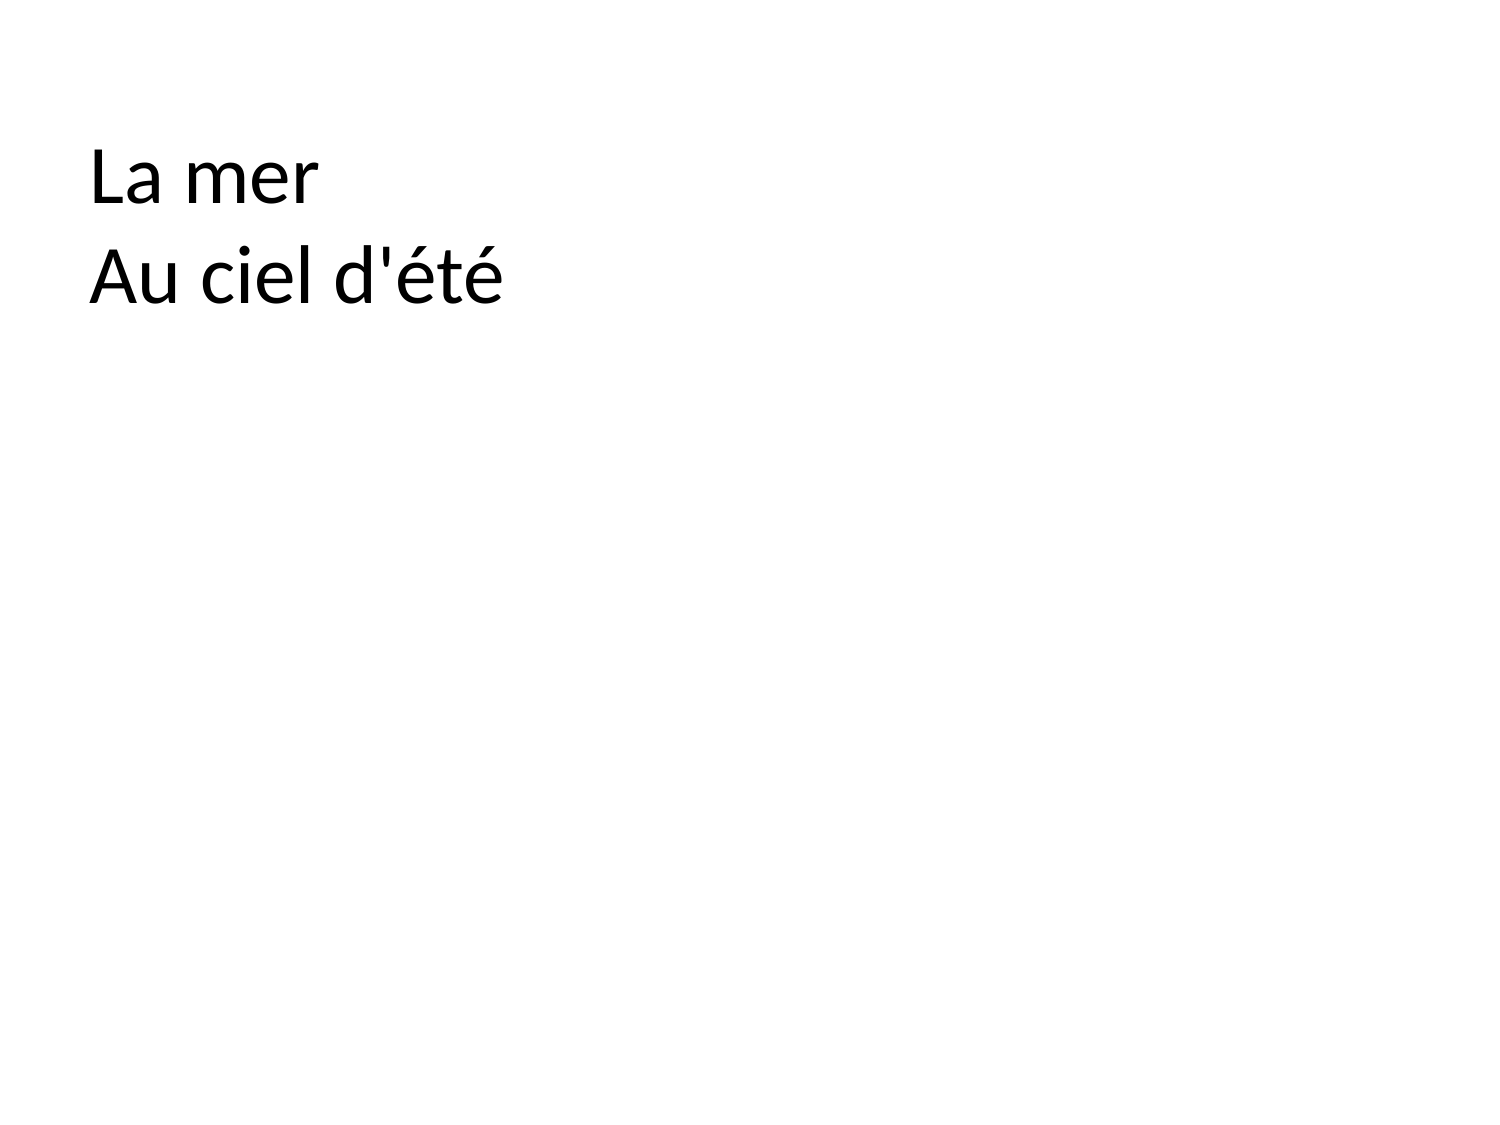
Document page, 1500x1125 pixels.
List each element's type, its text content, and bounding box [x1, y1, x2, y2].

text_box La mer Au ciel d'été [74, 112, 1350, 628]
